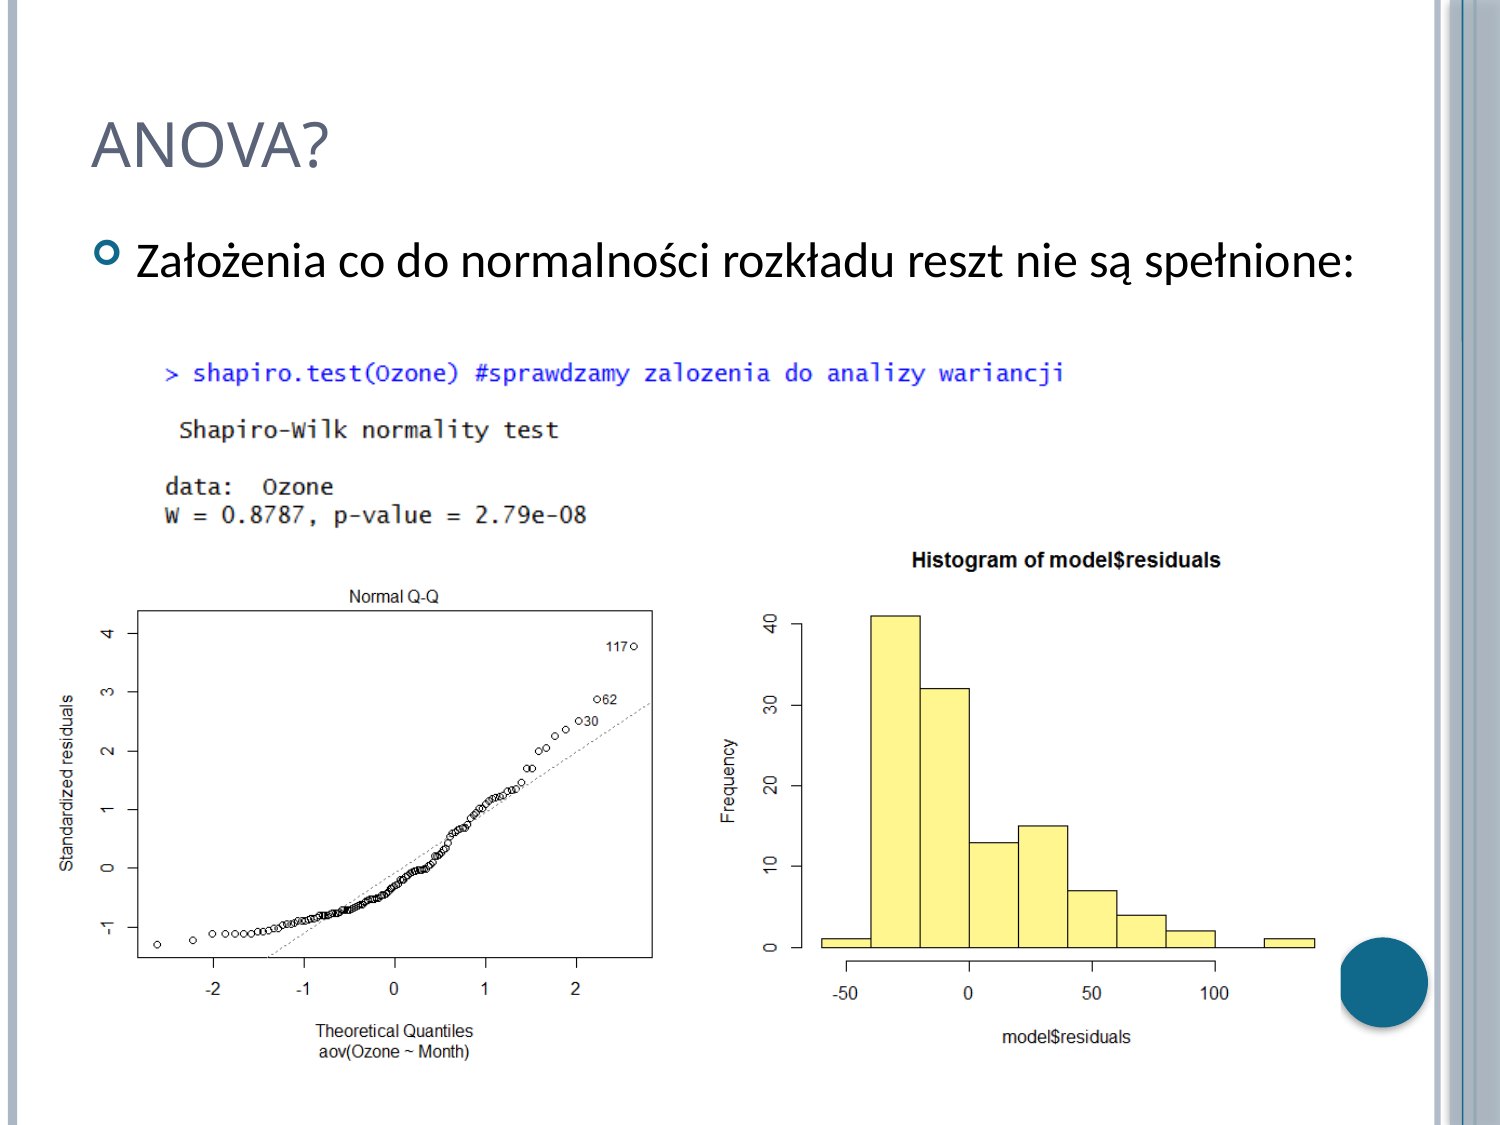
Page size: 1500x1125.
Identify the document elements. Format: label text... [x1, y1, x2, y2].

list Założenia co do normalności rozkładu reszt nie są spełnione: [76, 219, 1388, 1020]
picture [52, 573, 661, 1064]
title ANOVA? [76, 0, 1302, 188]
picture [158, 361, 1342, 1070]
